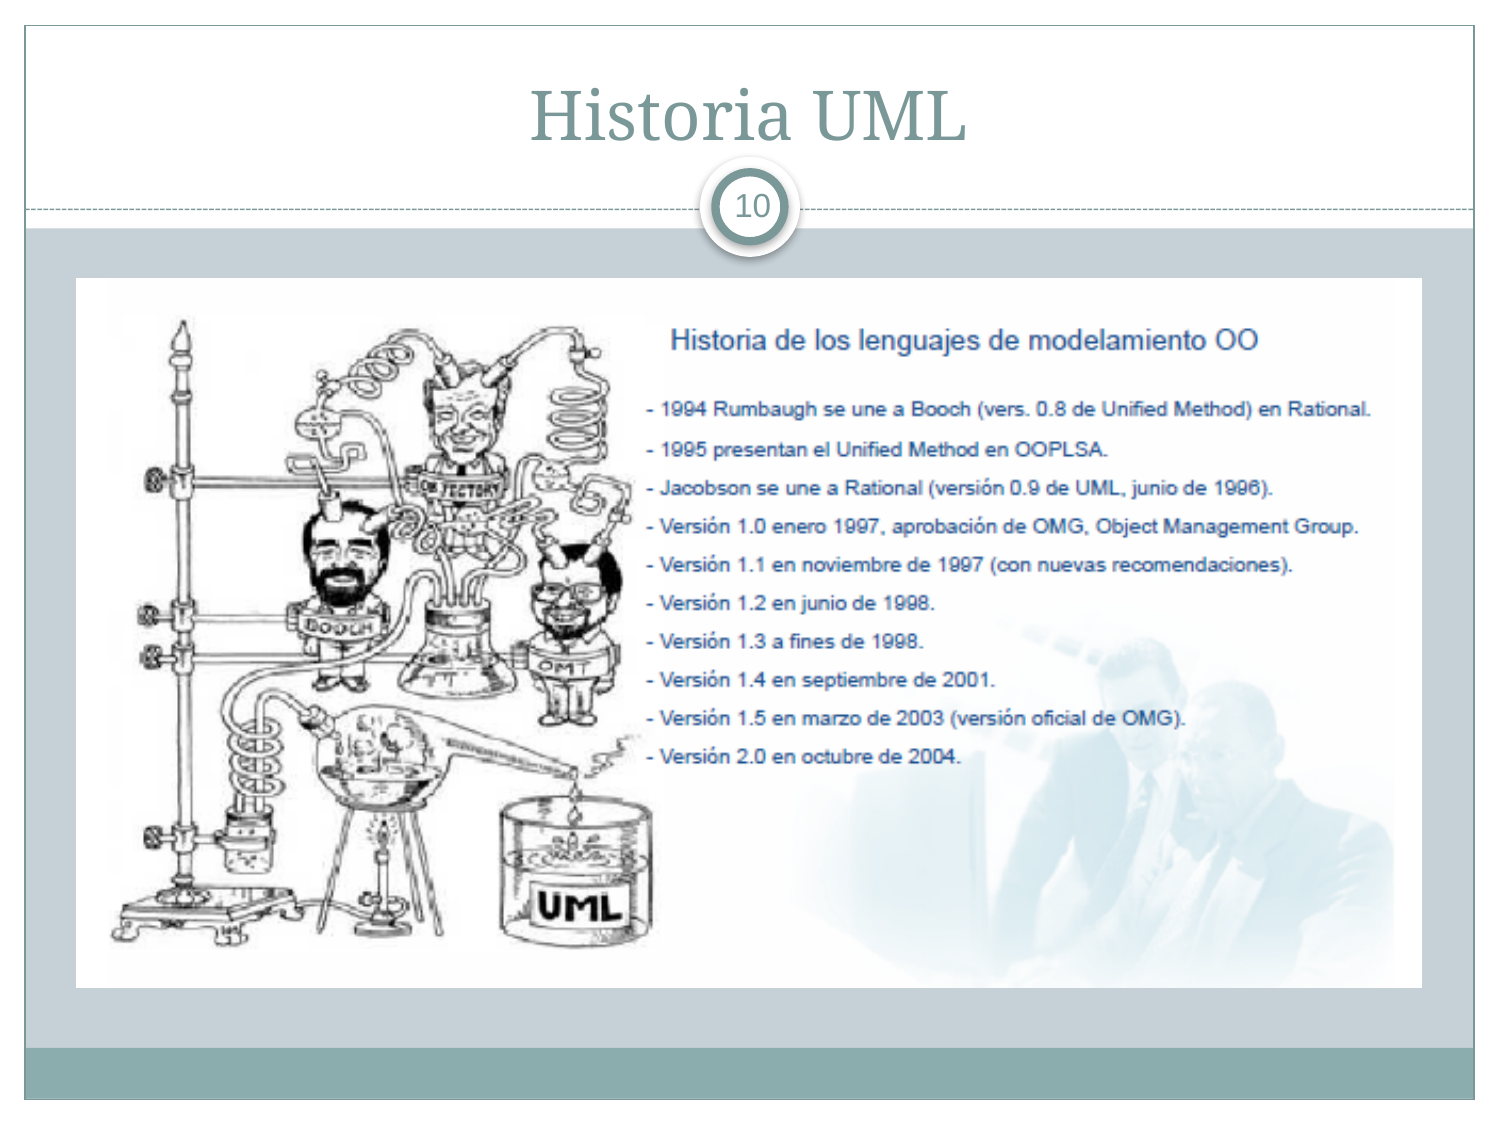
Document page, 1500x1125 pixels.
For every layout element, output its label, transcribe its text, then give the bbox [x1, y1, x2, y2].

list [76, 278, 1423, 988]
slide_number 10 [715, 168, 791, 241]
title Historia UML [49, 37, 1450, 162]
